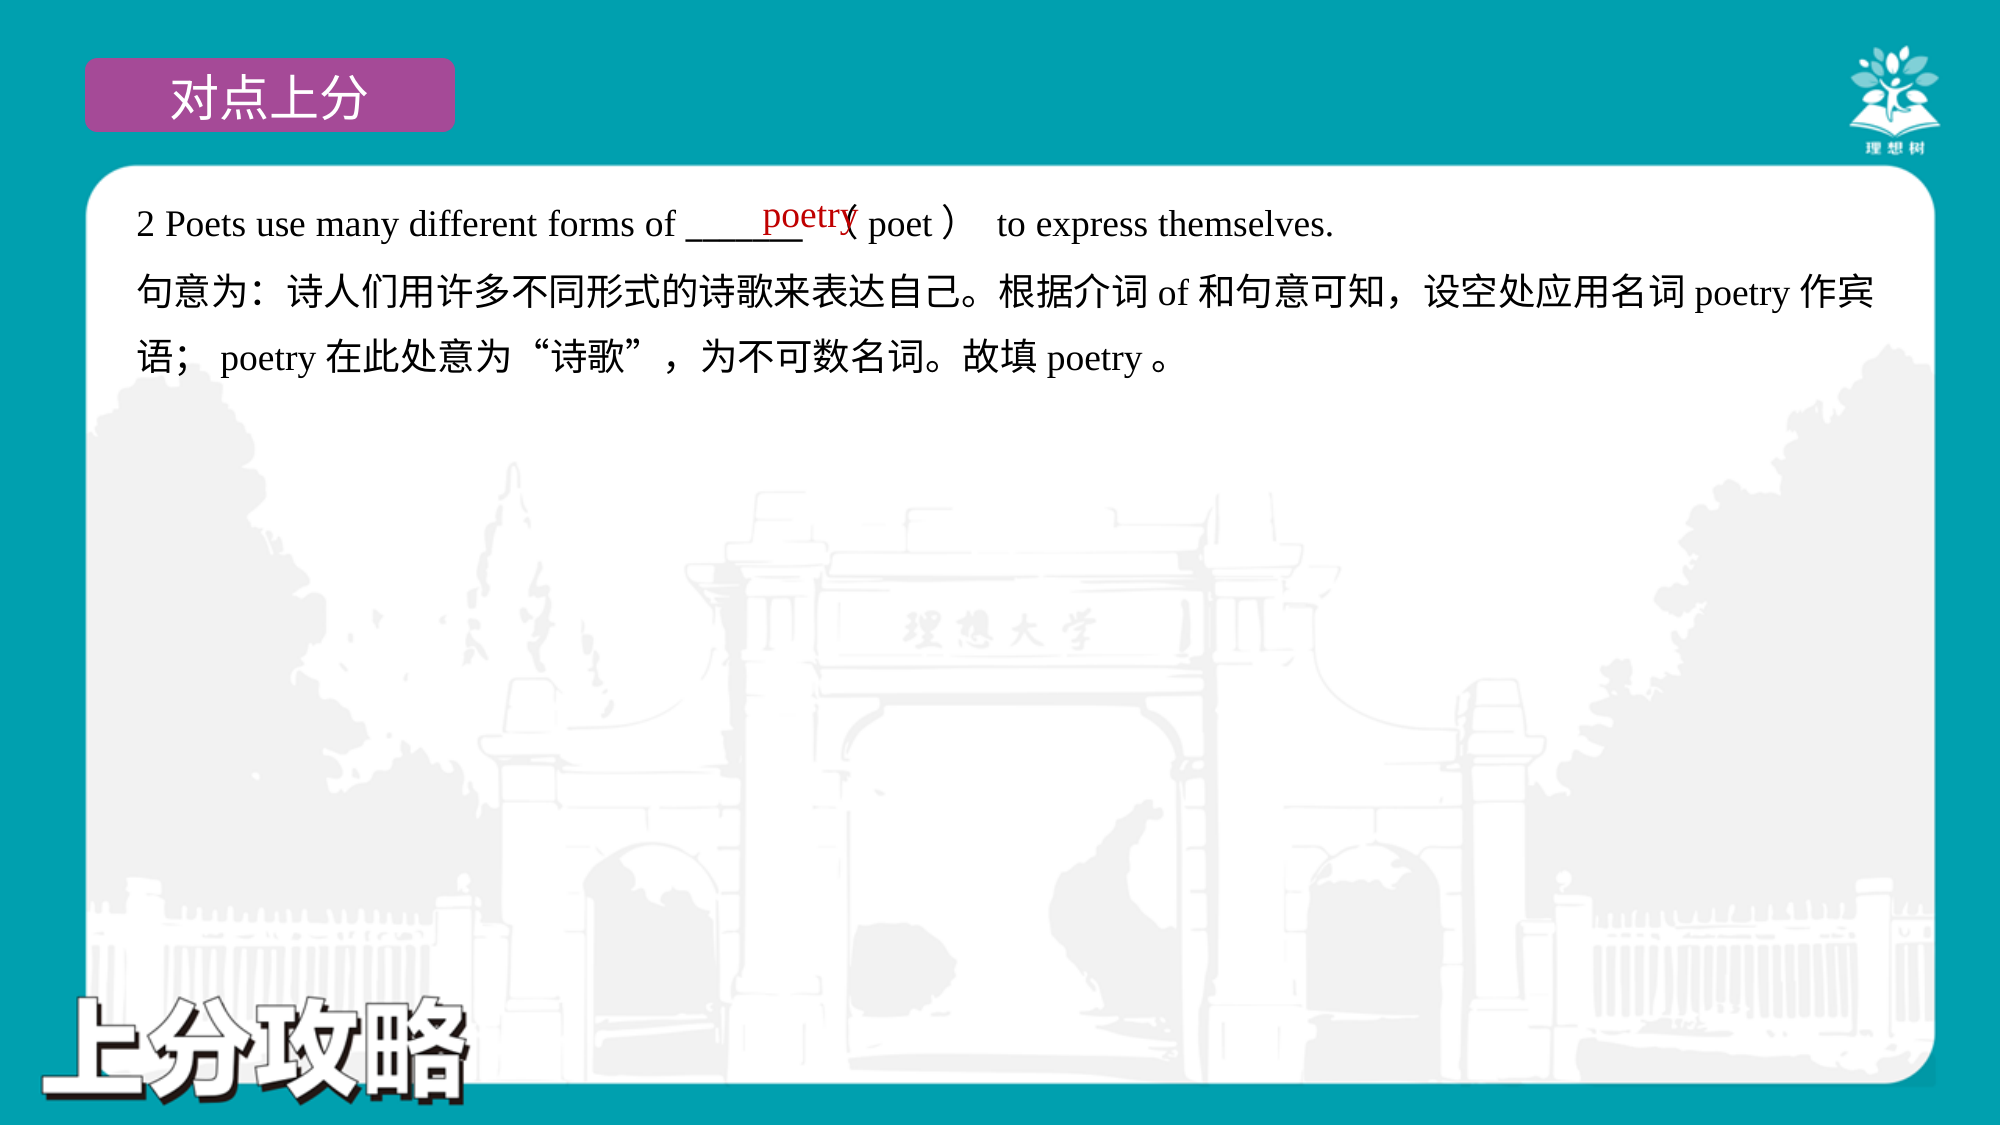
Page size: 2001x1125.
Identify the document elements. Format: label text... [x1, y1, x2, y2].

text_box poetry [749, 168, 873, 228]
text_box 2 Poets use many different forms of _______ （poet） to express themselves. [136, 176, 1865, 237]
picture [0, 0, 2000, 1125]
text_box 句意为：诗人们用许多不同形式的诗歌来表达自己。根据介词of和句意可知，设空处应用名词poetry作宾 语；poetry在此处意为“诗歌”，为不可数名词。故填poetry。 [136, 244, 1865, 372]
